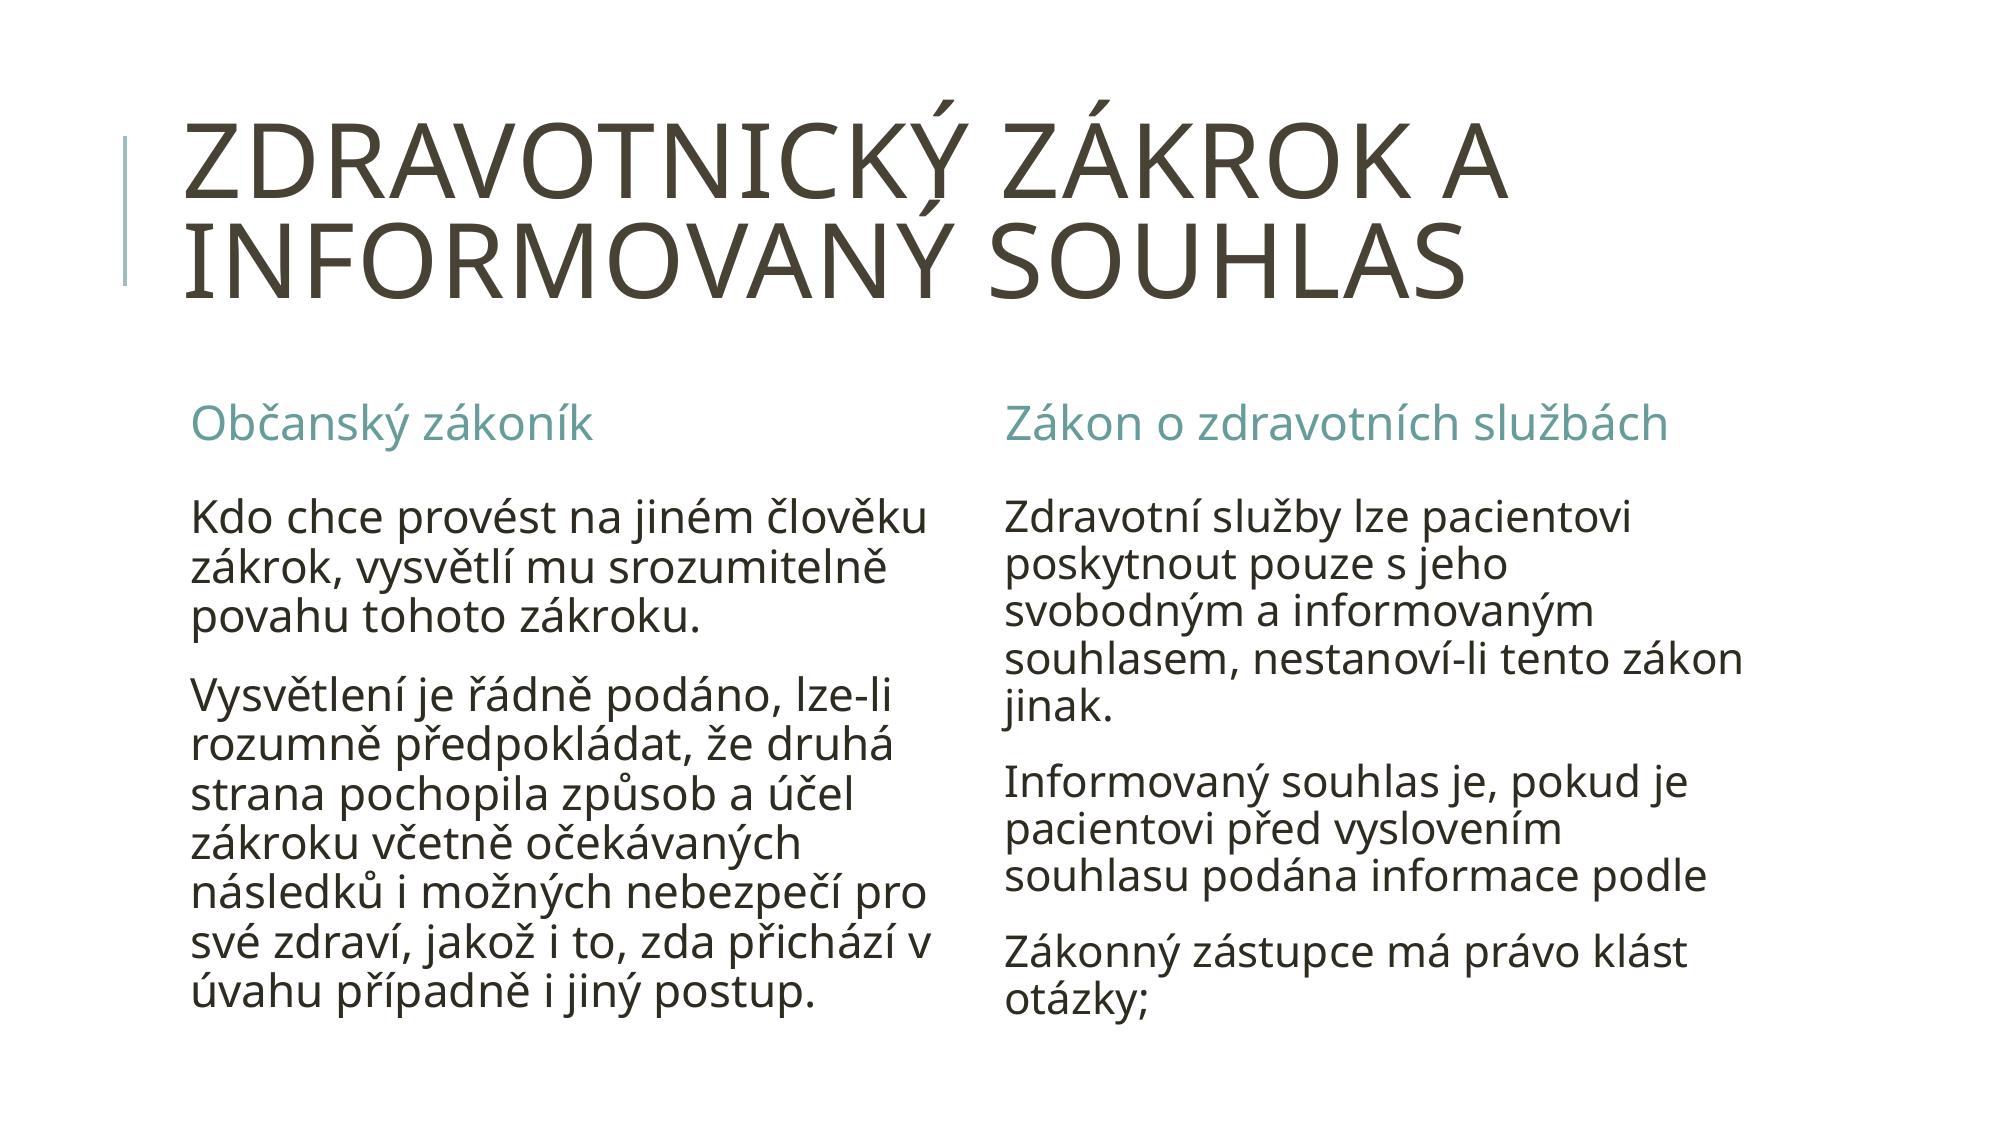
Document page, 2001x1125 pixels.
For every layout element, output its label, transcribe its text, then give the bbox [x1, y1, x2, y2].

list Zdravotní služby lze pacientovi poskytnout pouze s jeho svobodným a informovaným souhlasem, nestanoví-li tento zákon jinak. Informovaný souhlas je, pokud je pacientovi před vyslovením souhlasu podána informace podle Zákonný zástupce má právo klást otázky; [982, 486, 1763, 1035]
title Zdravotnický zákrok a informovaný souhlas [168, 96, 1763, 342]
list Kdo chce provést na jiném člověku zákrok, vysvětlí mu srozumitelně povahu tohoto zákroku. Vysvětlení je řádně podáno, lze-li rozumně předpokládat, že druhá strana pochopila způsob a účel zákroku včetně očekávaných následků i možných nebezpečí pro své zdraví, jakož i to, zda přichází v úvahu případně i jiný postup. [168, 486, 948, 1035]
list Zákon o zdravotních službách [982, 357, 1763, 486]
list Občanský zákoník [168, 357, 948, 486]
